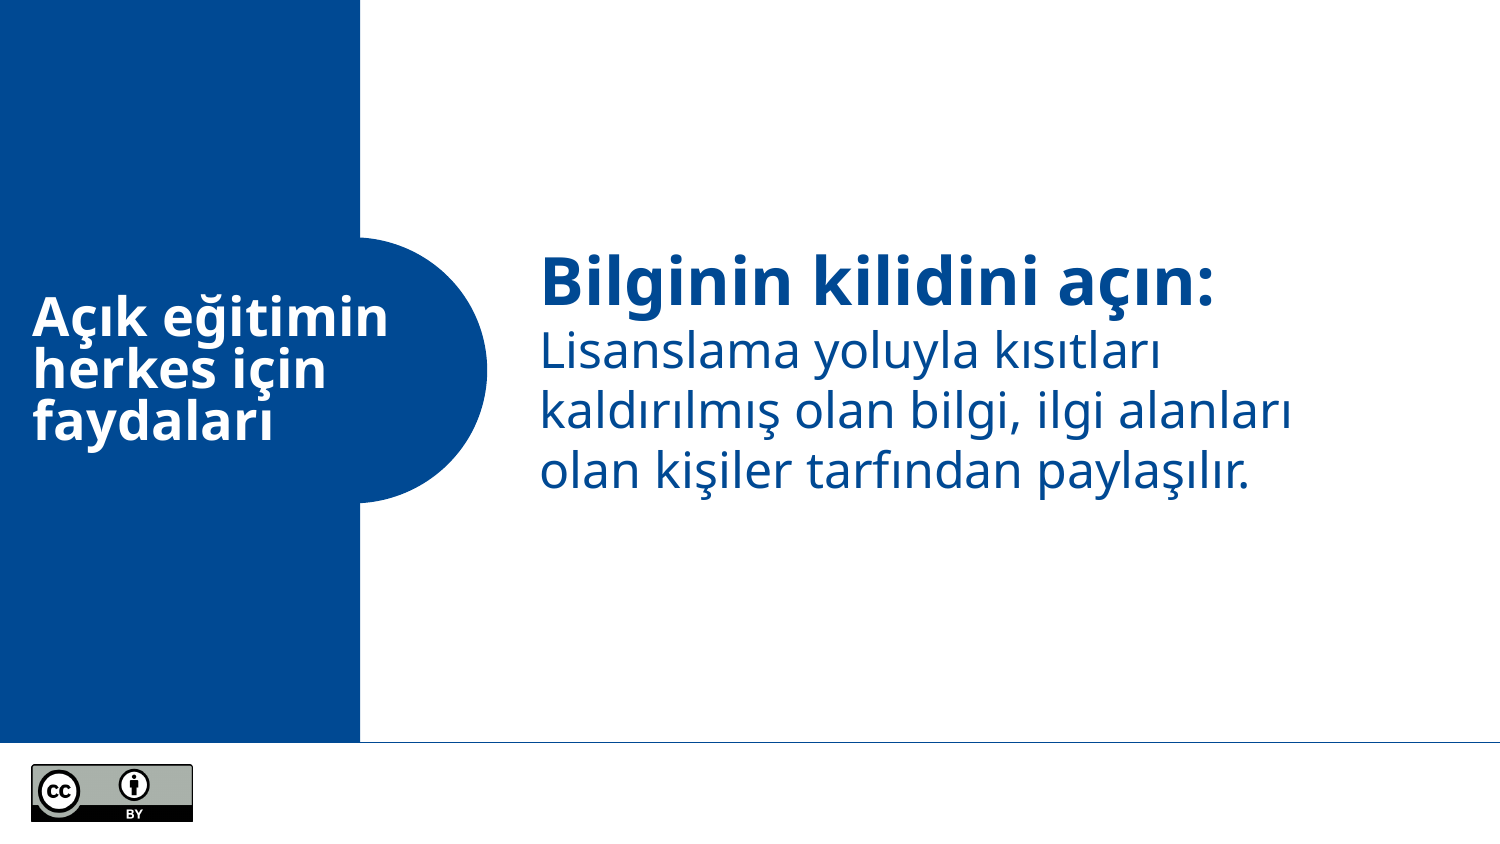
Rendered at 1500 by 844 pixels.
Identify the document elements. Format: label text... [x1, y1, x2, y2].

text_box Açık eğitimin herkes için faydaları [17, 279, 432, 466]
text_box [0, 750, 1500, 844]
picture [31, 764, 193, 822]
text_box [0, 0, 361, 742]
text_box [254, 237, 488, 504]
text_box Bilginin kilidini açın: Lisanslama yoluyla kısıtları kaldırılmış olan bilgi, ilgi alanları olan kişiler tarfından paylaşılır. [524, 223, 1415, 514]
